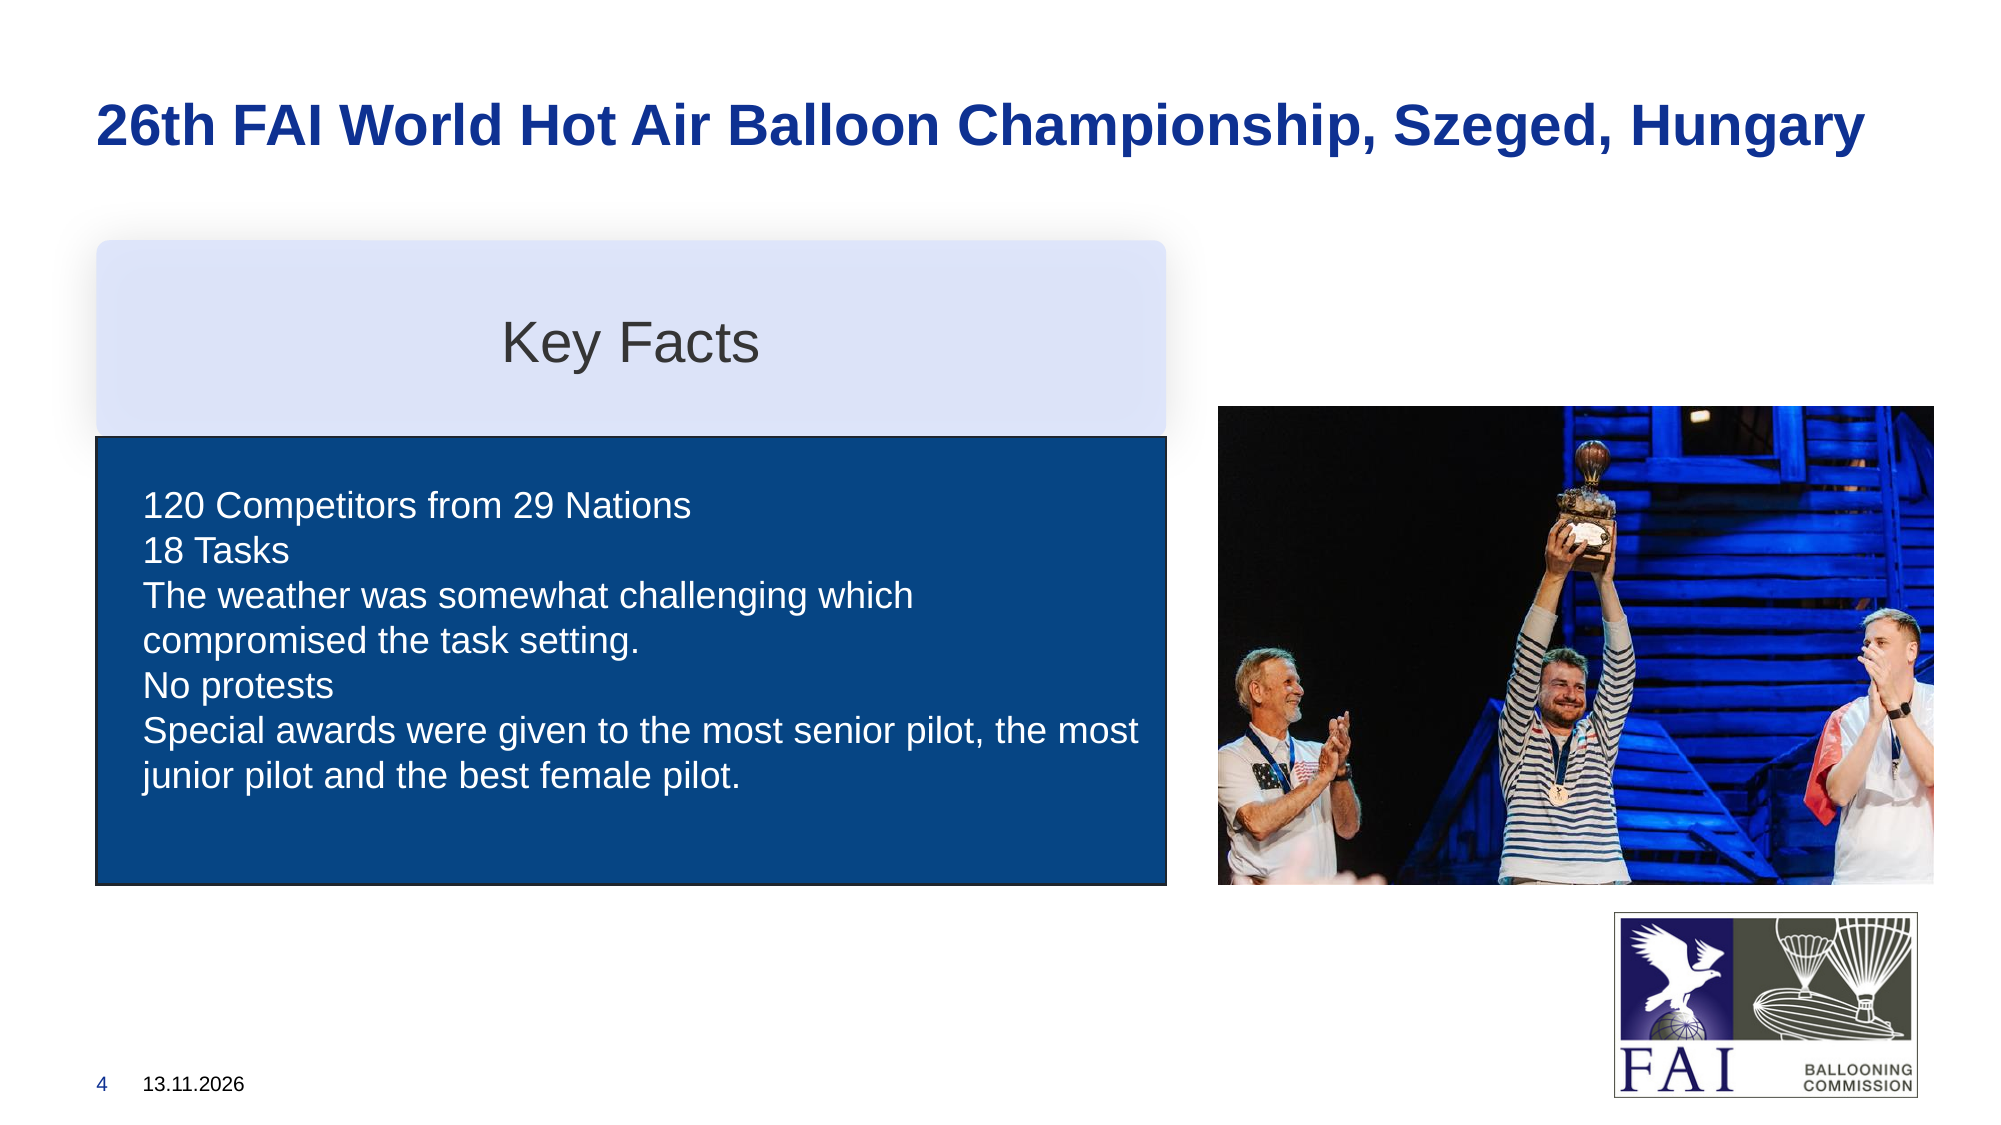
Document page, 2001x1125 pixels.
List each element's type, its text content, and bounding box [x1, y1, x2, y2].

text_box 120 Competitors from 29 Nations 18 Tasks The weather was somewhat challenging which compromised the task setting. No protests Special awards were given to the most senior pilot, the most junior pilot and the best female pilot. [95, 436, 1167, 886]
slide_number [143, 1070, 256, 1125]
picture [1217, 406, 1934, 885]
title 26th FAI World Hot Air Balloon Championship, Szeged, Hungary [96, 72, 1901, 159]
picture [1614, 912, 1918, 1098]
slide_number 4 [96, 1070, 143, 1125]
text_box Key Facts [96, 240, 1167, 436]
